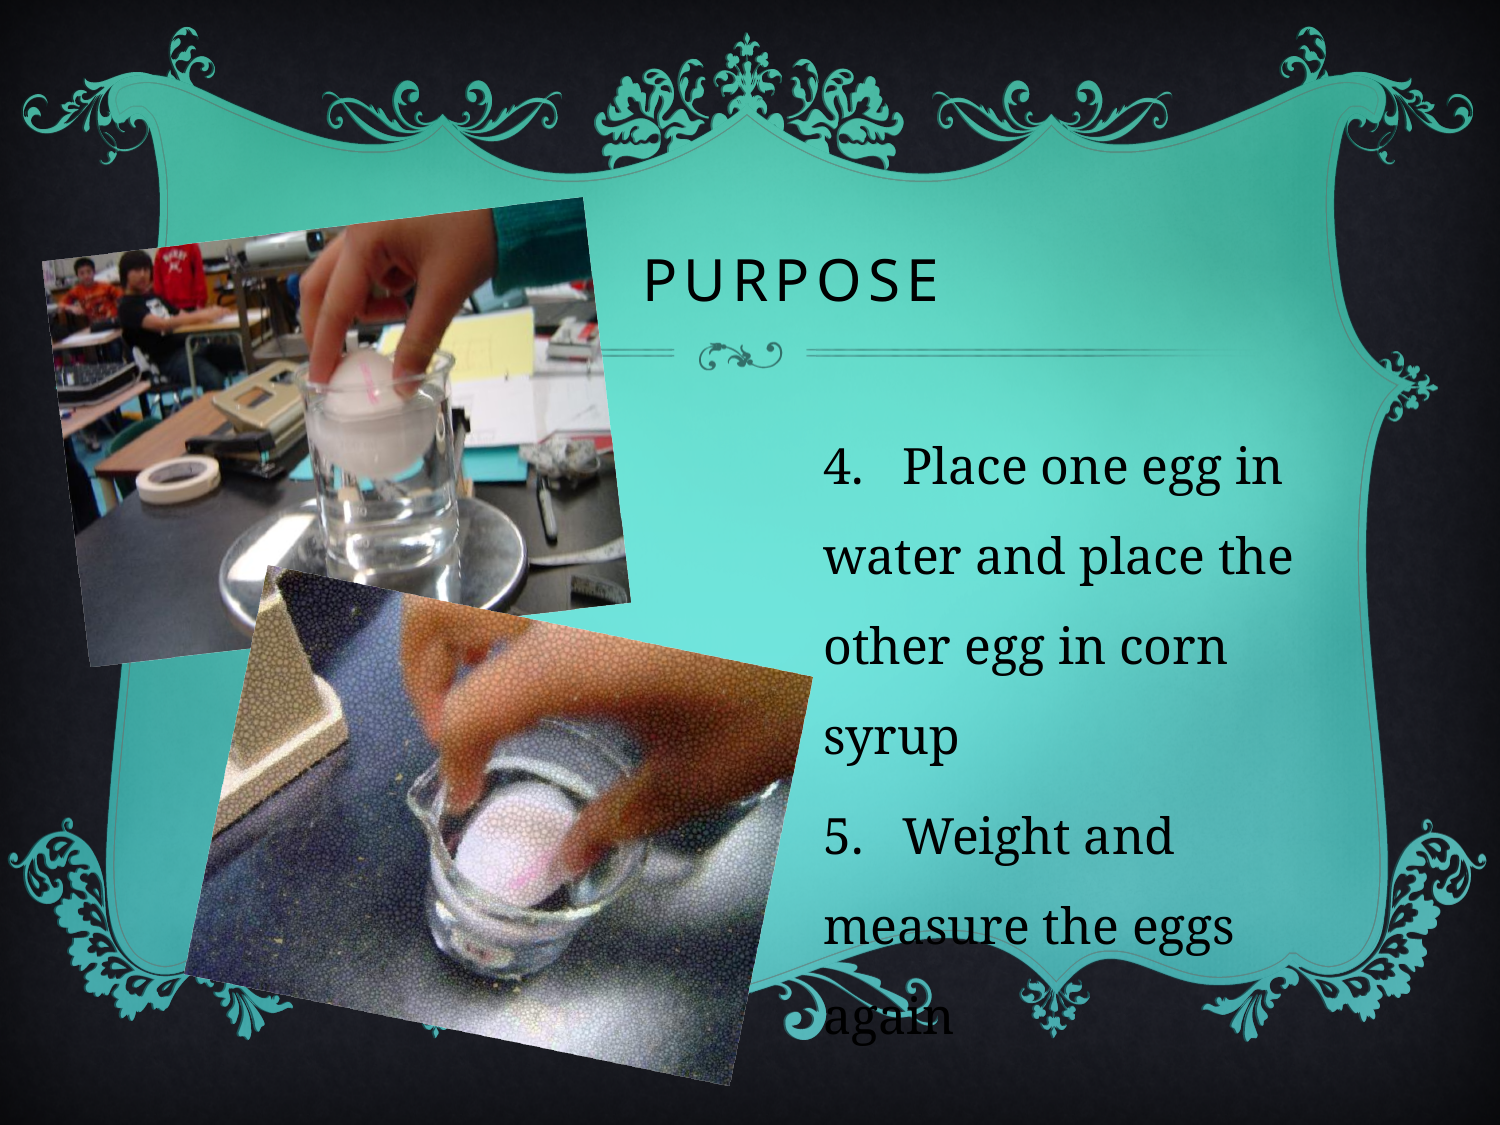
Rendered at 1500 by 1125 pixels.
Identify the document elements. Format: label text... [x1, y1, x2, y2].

title Purpose [265, 208, 1316, 321]
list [63, 227, 609, 637]
picture [0, 0, 1500, 1125]
list 4. Place one egg in water and place the other egg in corn syrup 5. Weight and measure the eggs again [808, 397, 1321, 910]
